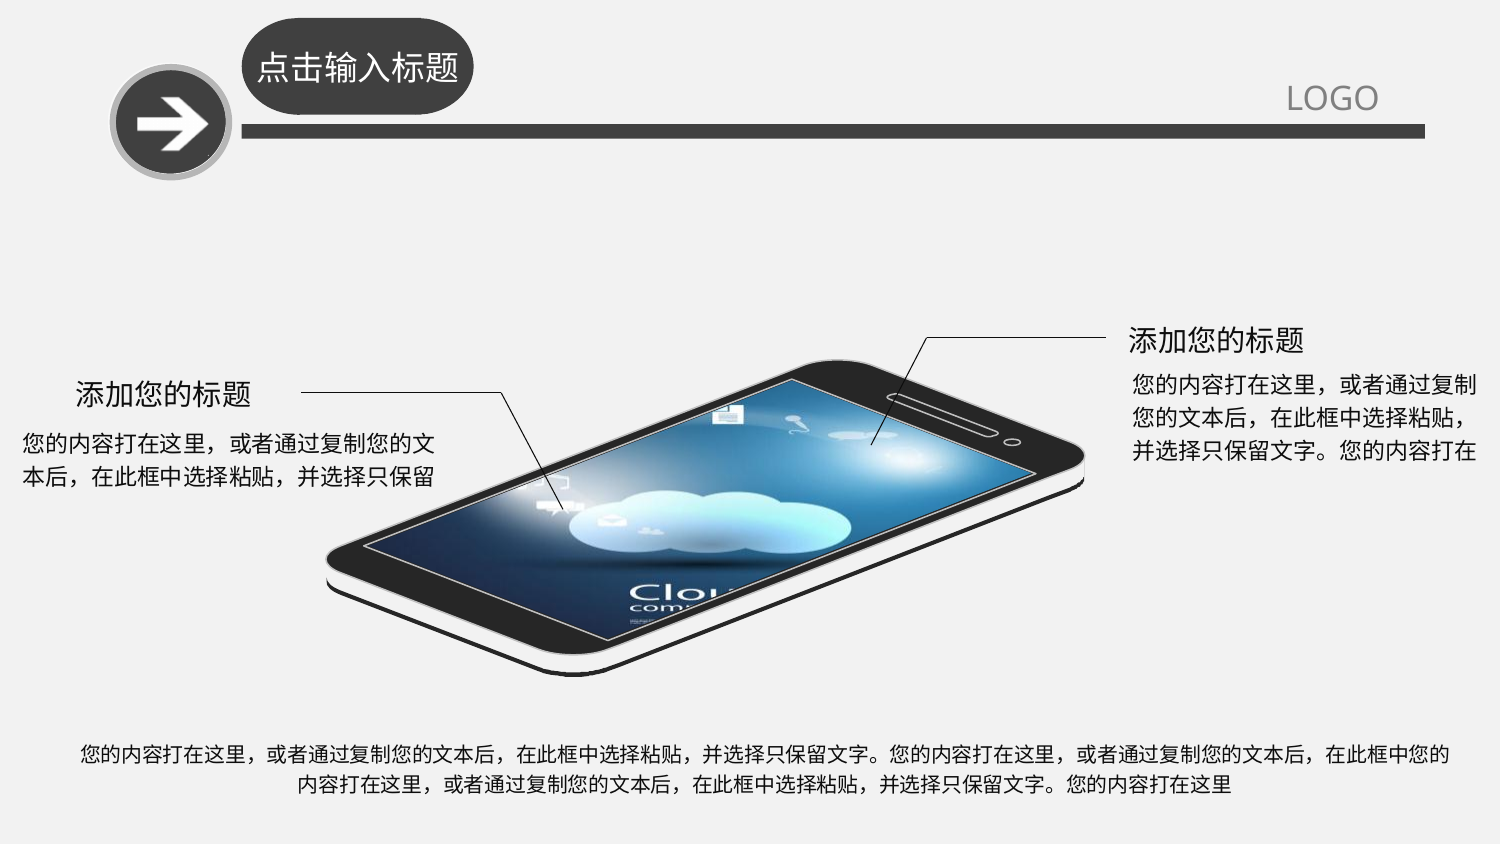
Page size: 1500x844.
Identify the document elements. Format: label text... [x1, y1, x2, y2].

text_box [320, 357, 1090, 677]
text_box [110, 65, 229, 178]
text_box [241, 17, 487, 115]
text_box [871, 337, 1107, 446]
text_box LOGO [1270, 69, 1404, 123]
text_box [1114, 314, 1493, 495]
text_box [241, 123, 1426, 140]
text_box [301, 392, 563, 510]
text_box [0, 368, 451, 493]
text_box 您的内容打在这里，或者通过复制您的文本后，在此框中选择粘贴，并选择只保留文字。您的内容打在这里，或者通过复制您的文本后，在此框中您的内容打在这里，或者通过复制您的文本后，在此框中选择粘贴，并选择只保留文字。您的内容打在这里 [61, 729, 1469, 813]
